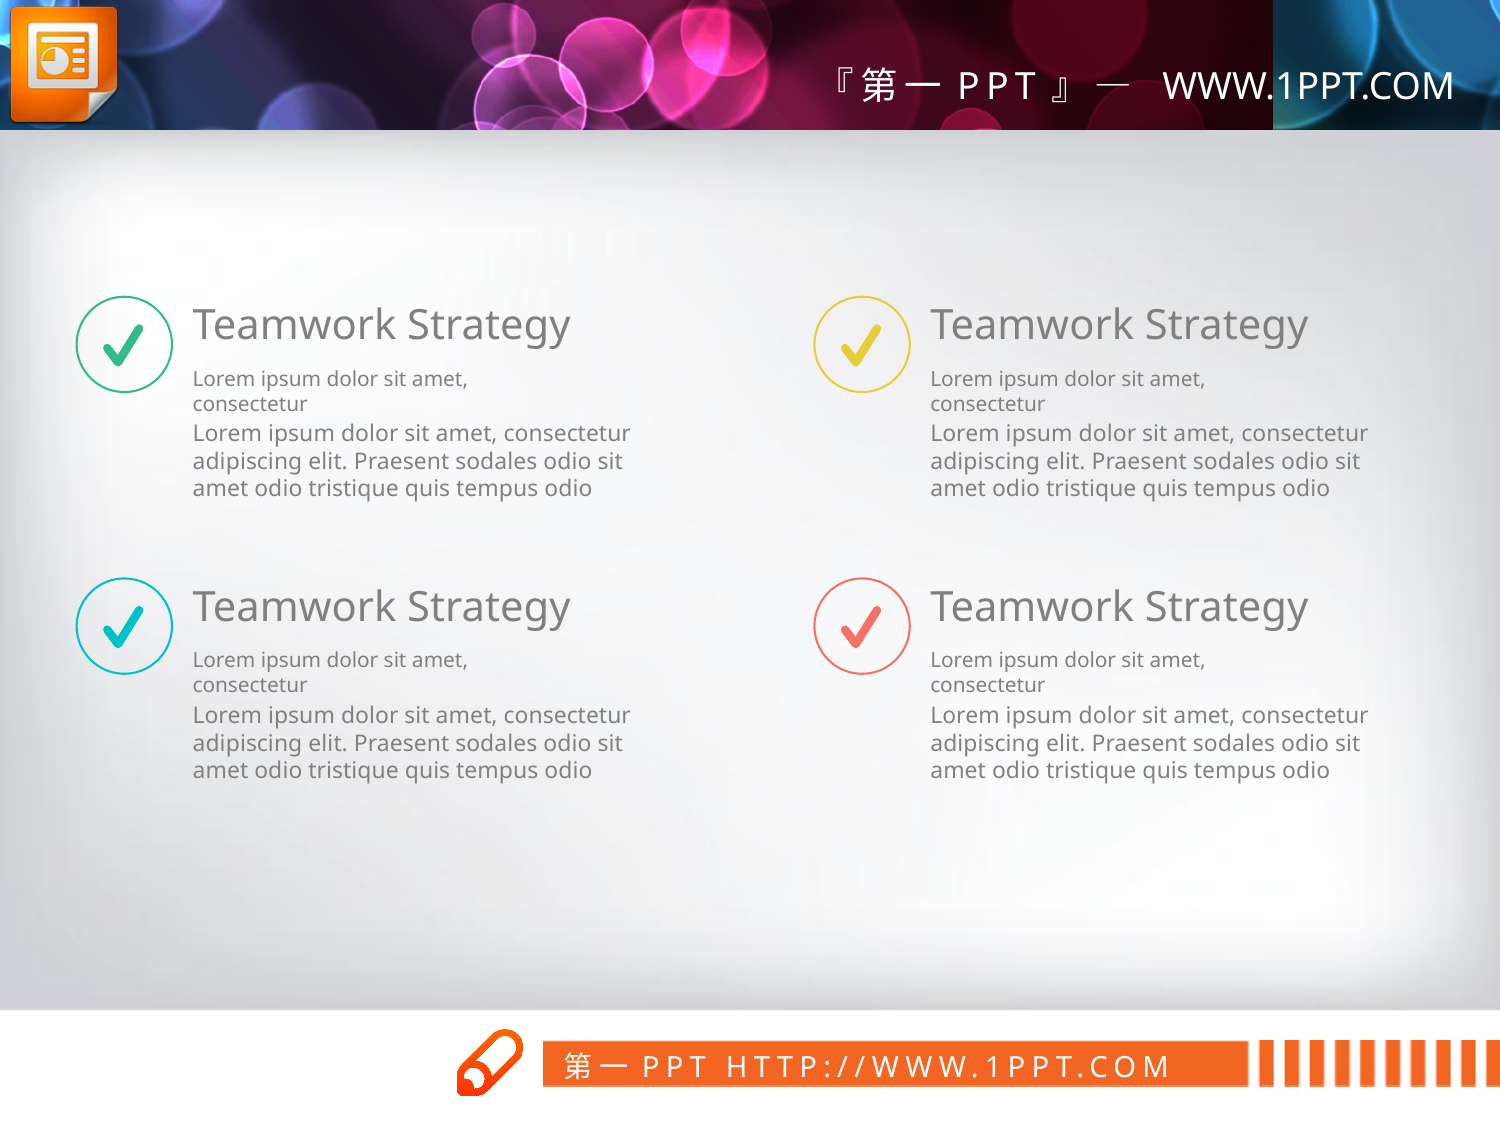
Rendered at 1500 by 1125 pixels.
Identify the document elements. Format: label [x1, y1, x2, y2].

text_box [76, 290, 769, 511]
text_box [814, 572, 1500, 792]
text_box [76, 572, 769, 792]
picture [0, 0, 1500, 1012]
picture [543, 1040, 1500, 1087]
text_box [814, 290, 1500, 511]
